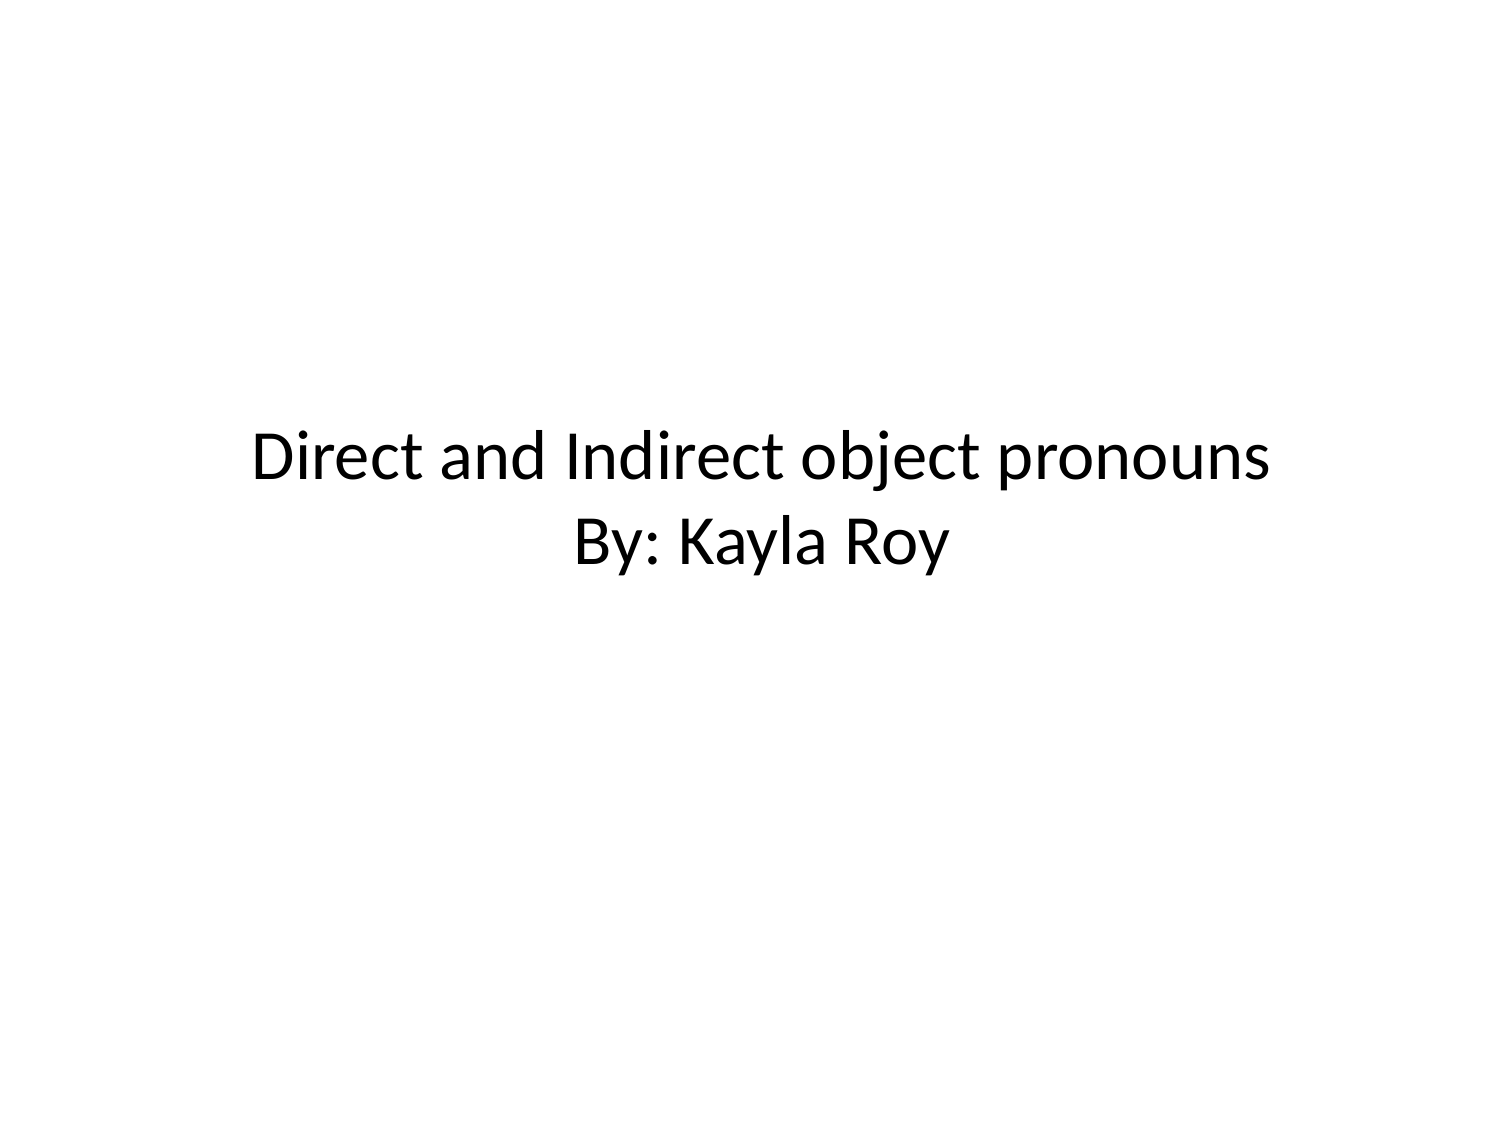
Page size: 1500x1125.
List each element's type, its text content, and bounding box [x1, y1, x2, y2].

title Direct and Indirect object pronouns By: Kayla Roy [87, 399, 1438, 588]
